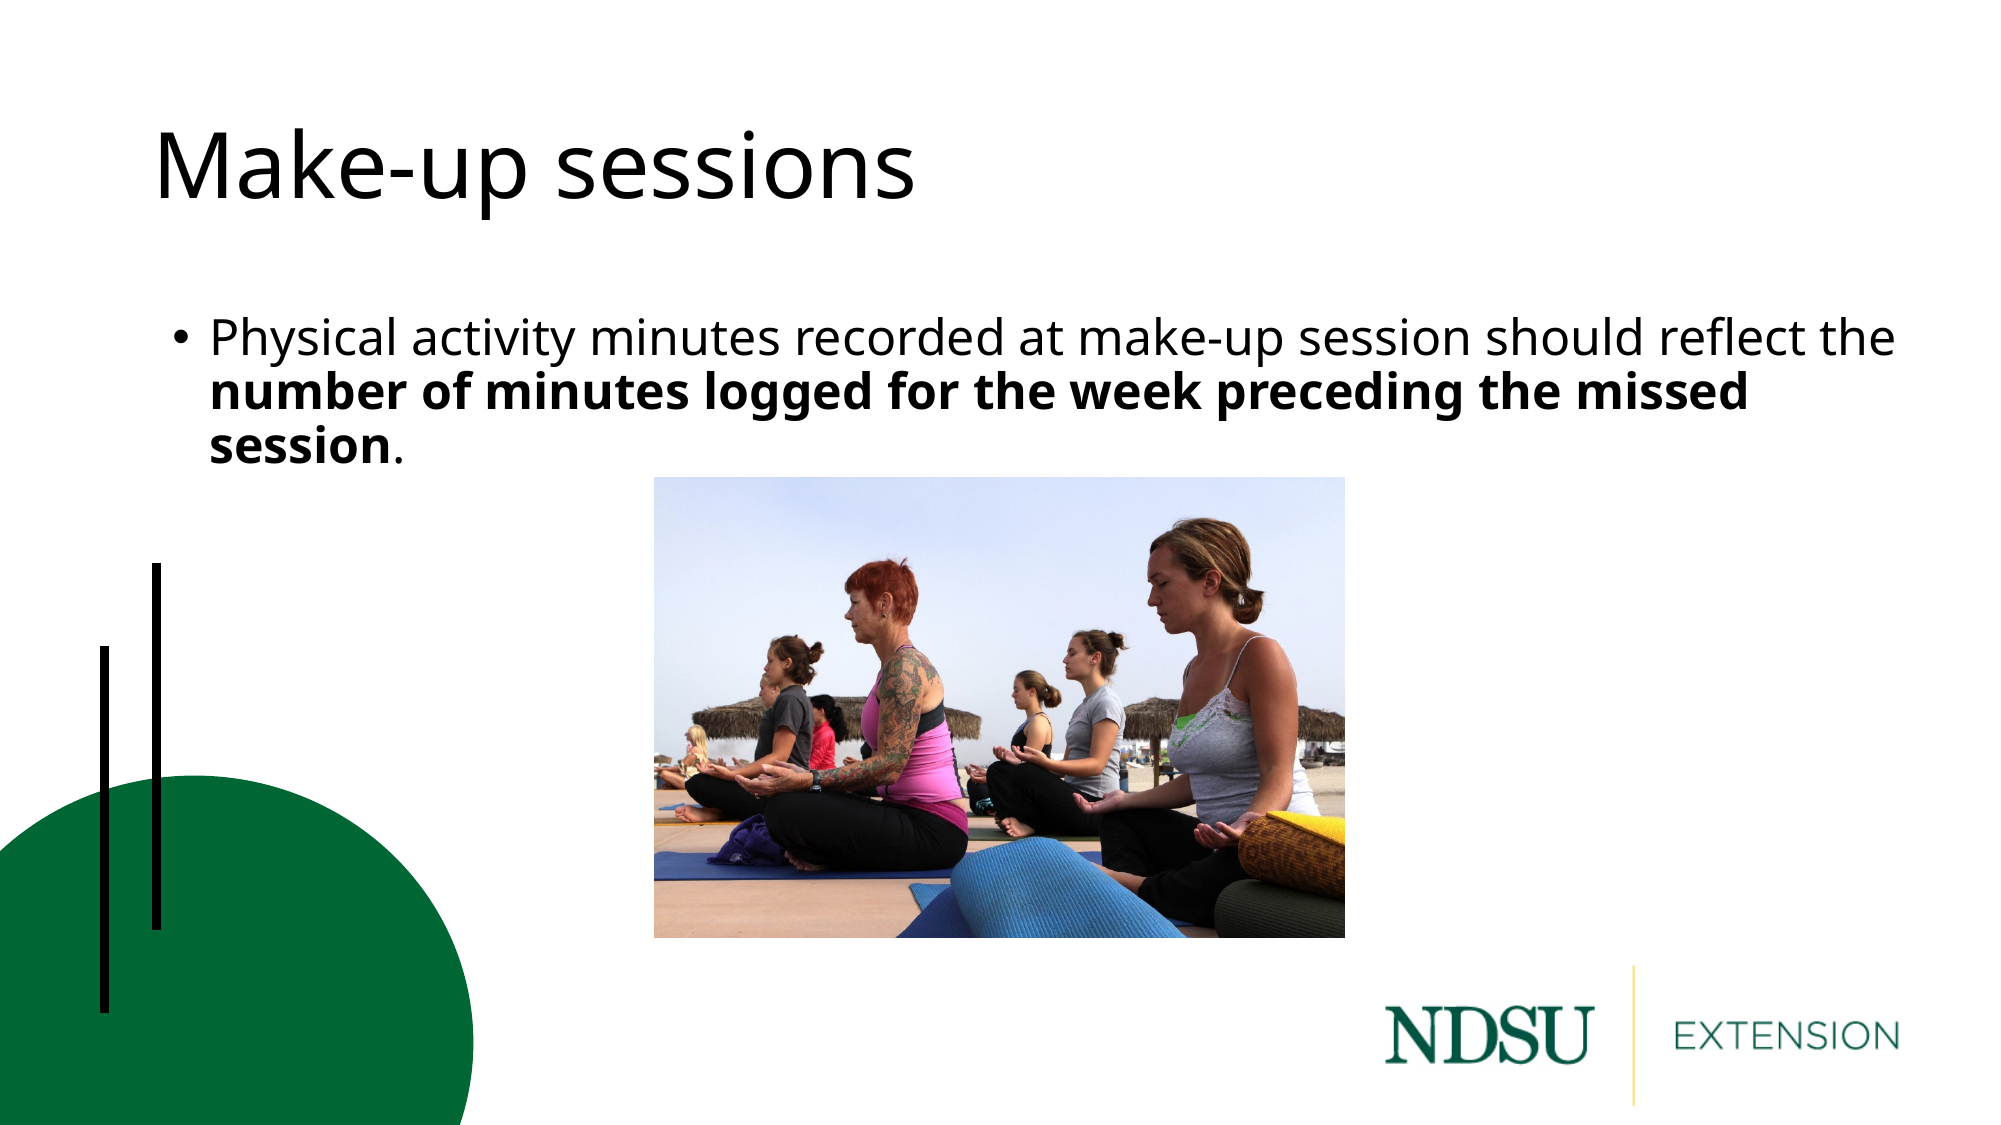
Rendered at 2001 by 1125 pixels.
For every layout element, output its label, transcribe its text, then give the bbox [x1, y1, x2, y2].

picture [1385, 963, 1900, 1108]
list Physical activity minutes recorded at make-up session should reflect the number of minutes logged for the week preceding the missed session. [157, 305, 1958, 563]
title Make-up sessions [137, 59, 1863, 278]
picture [654, 477, 1346, 938]
